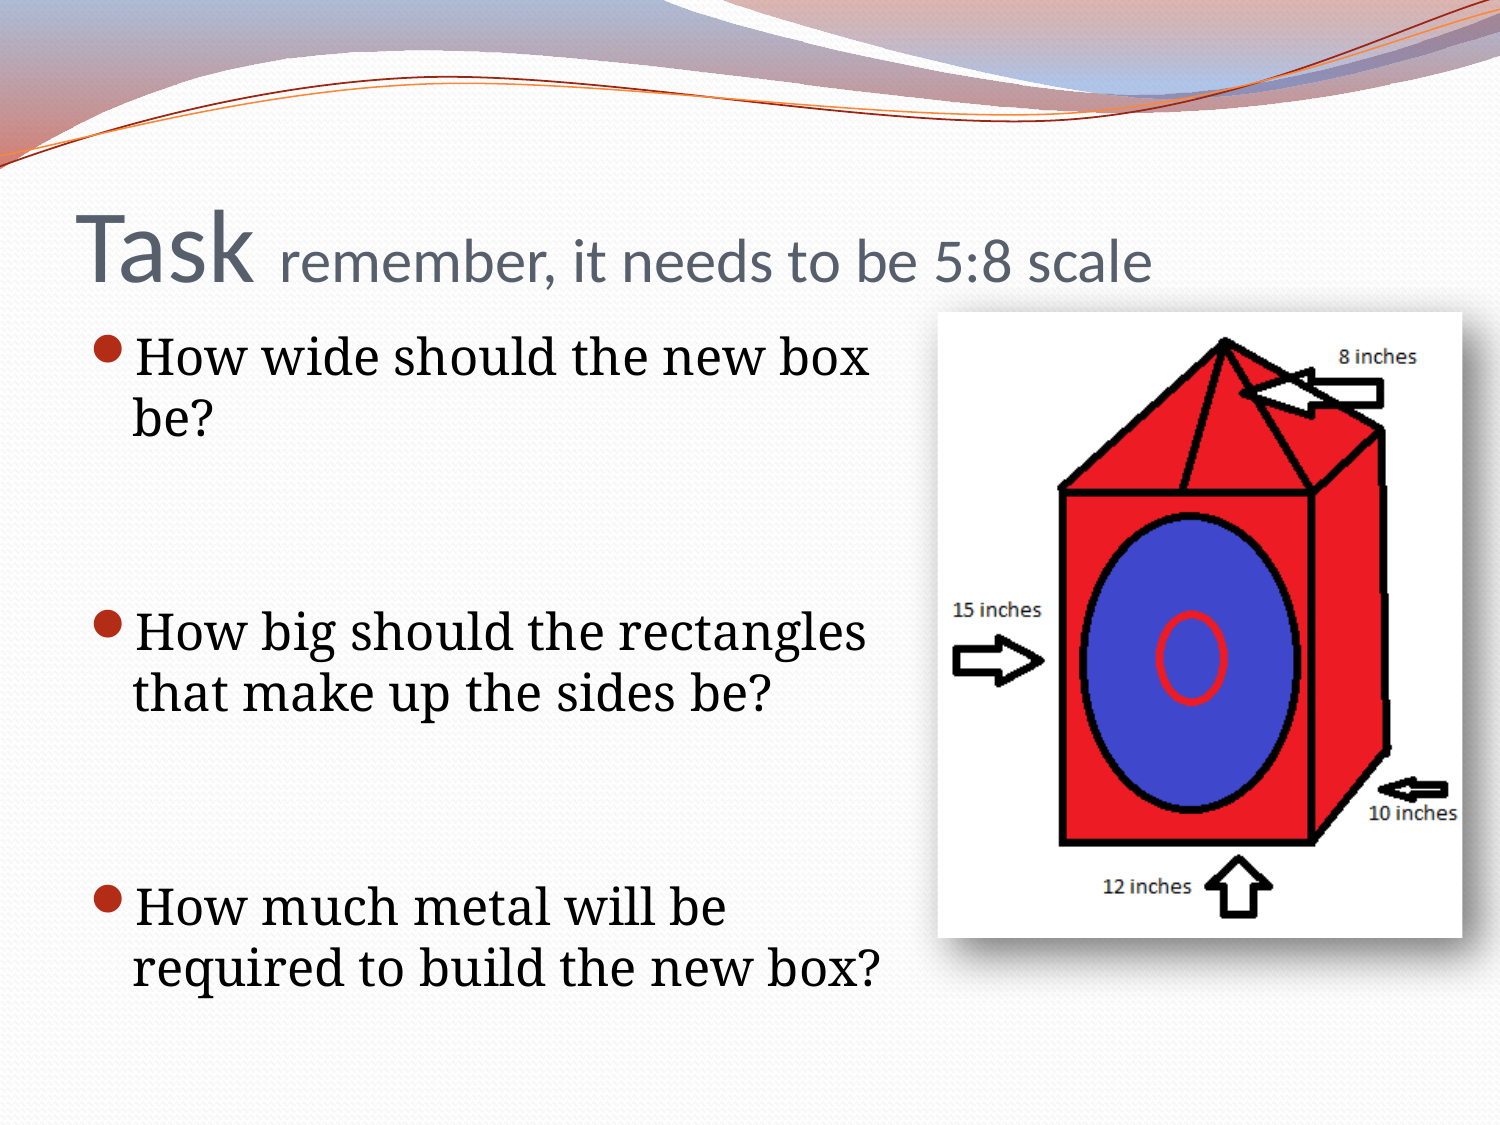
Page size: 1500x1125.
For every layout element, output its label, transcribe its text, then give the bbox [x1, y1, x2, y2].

list How wide should the new box be? How big should the rectangles that make up the sides be? How much metal will be required to build the new box? [75, 317, 900, 1038]
picture [937, 312, 1463, 938]
title Task remember, it needs to be 5:8 scale [75, 115, 1425, 303]
